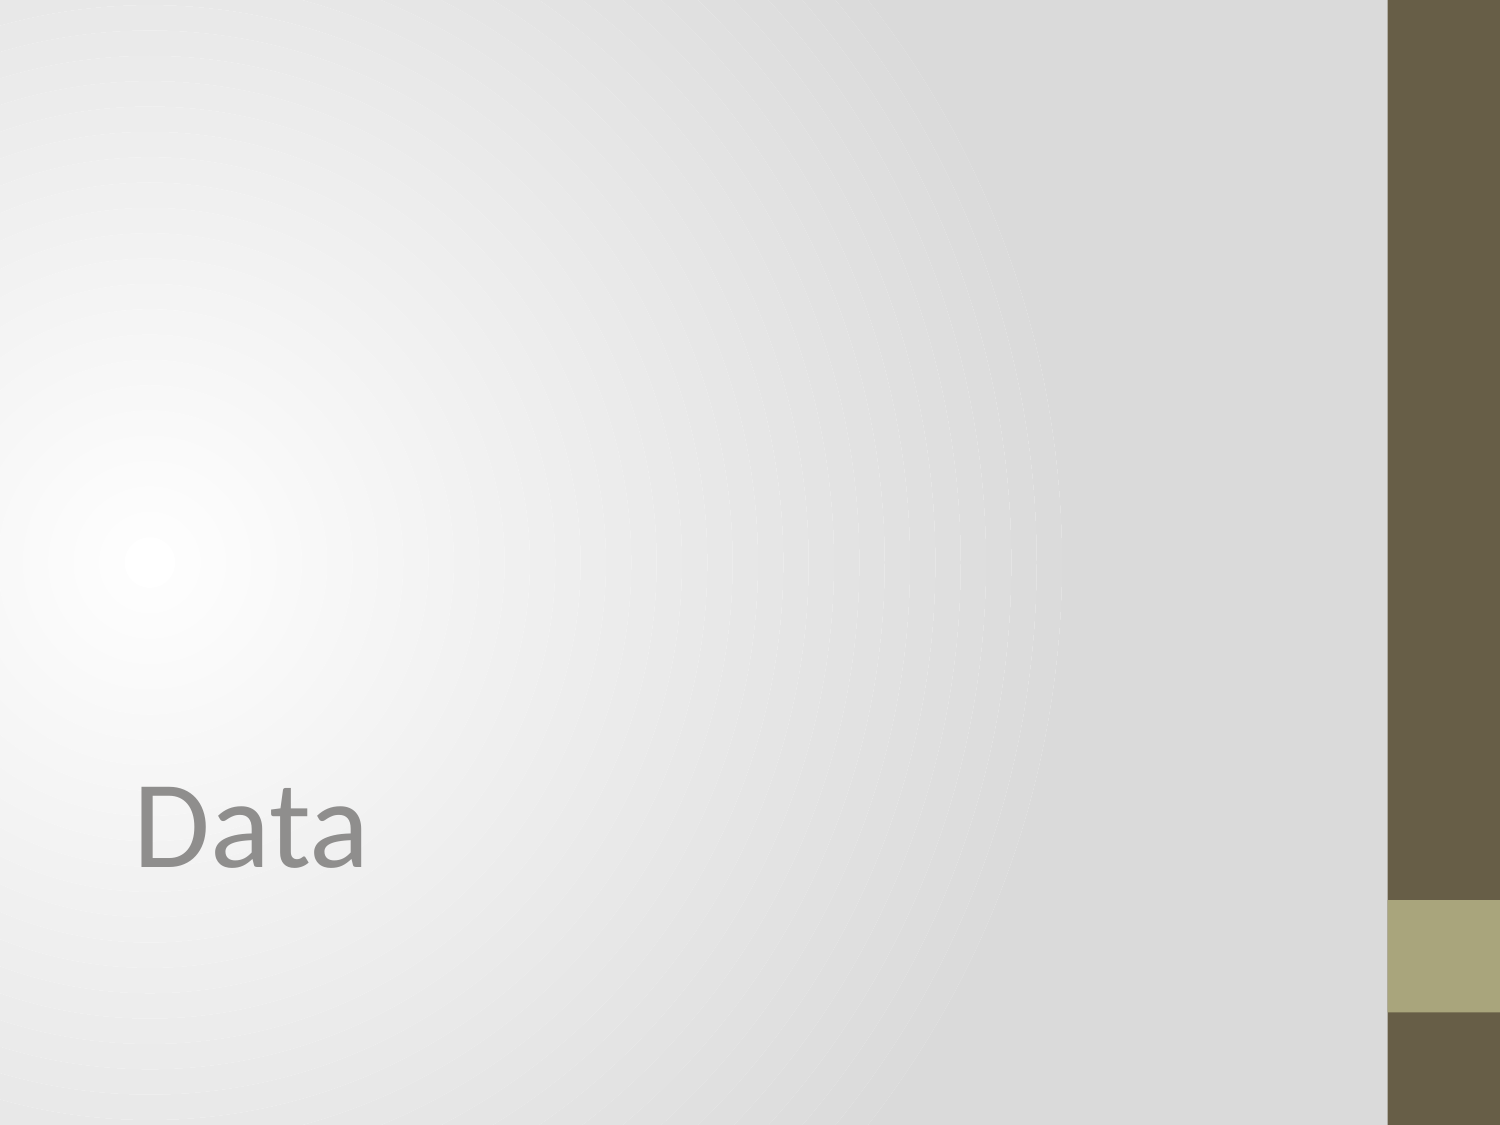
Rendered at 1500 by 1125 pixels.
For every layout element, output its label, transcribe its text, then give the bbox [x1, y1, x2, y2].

list Data [118, 632, 1125, 900]
